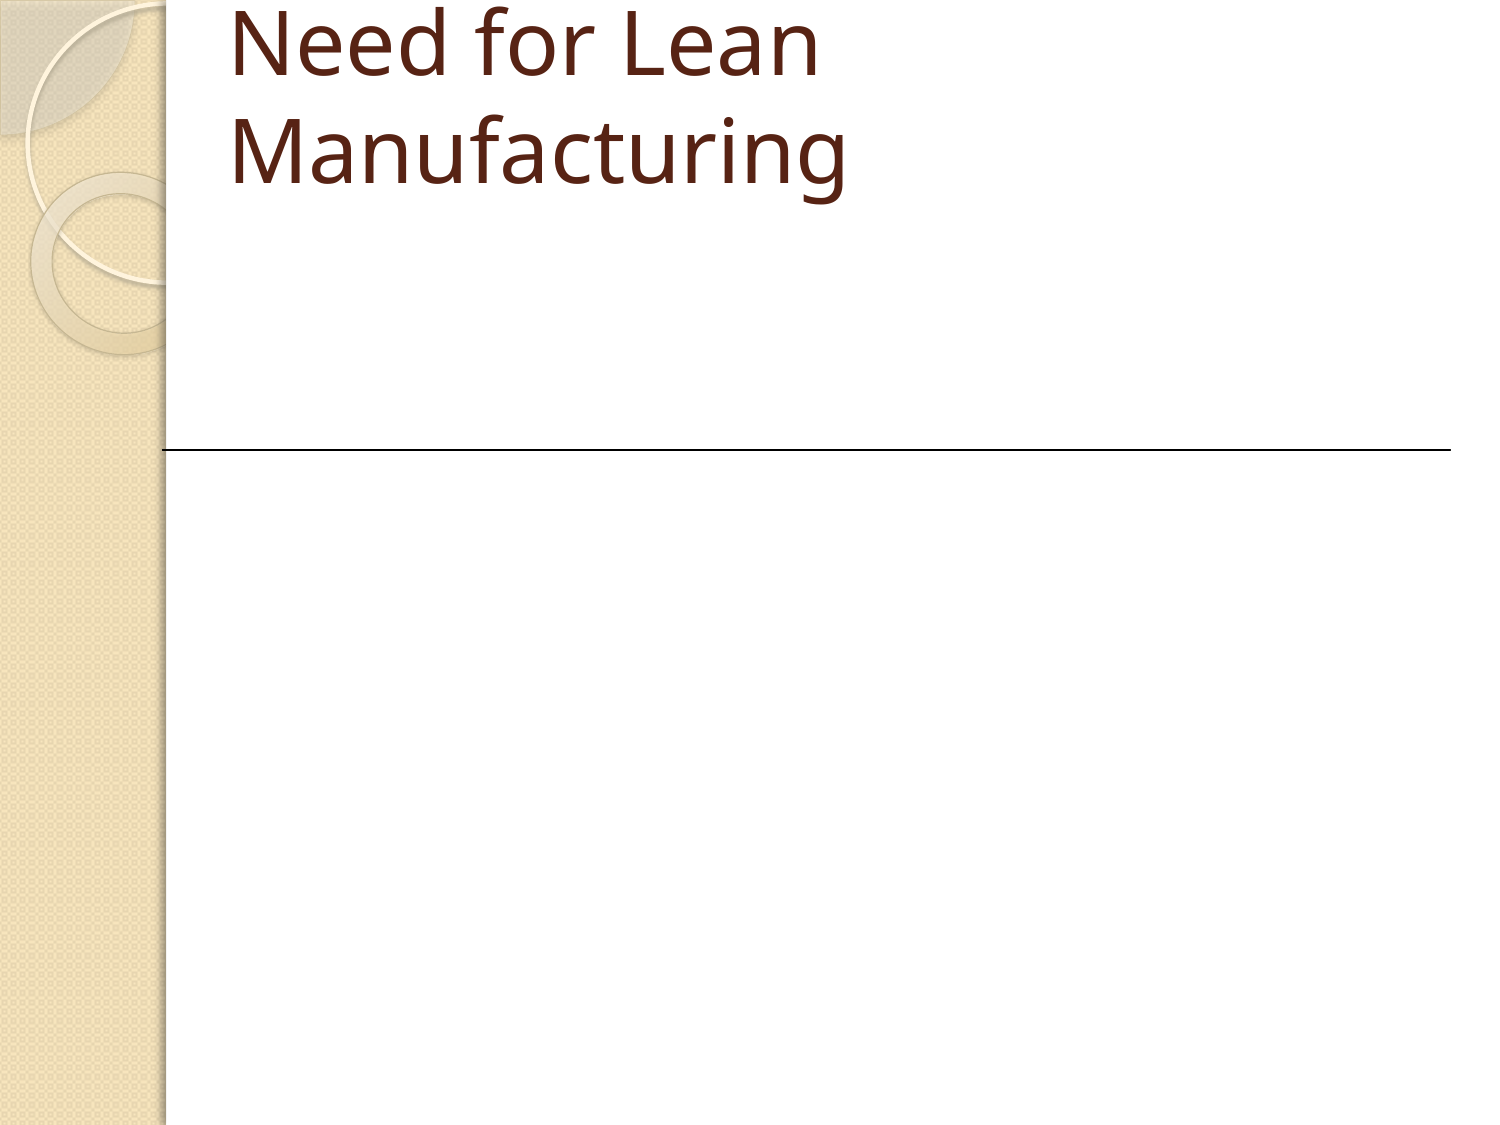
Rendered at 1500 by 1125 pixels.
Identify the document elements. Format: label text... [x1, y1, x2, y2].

title Need for Lean Manufacturing [212, 0, 1443, 188]
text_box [162, 224, 1451, 1125]
